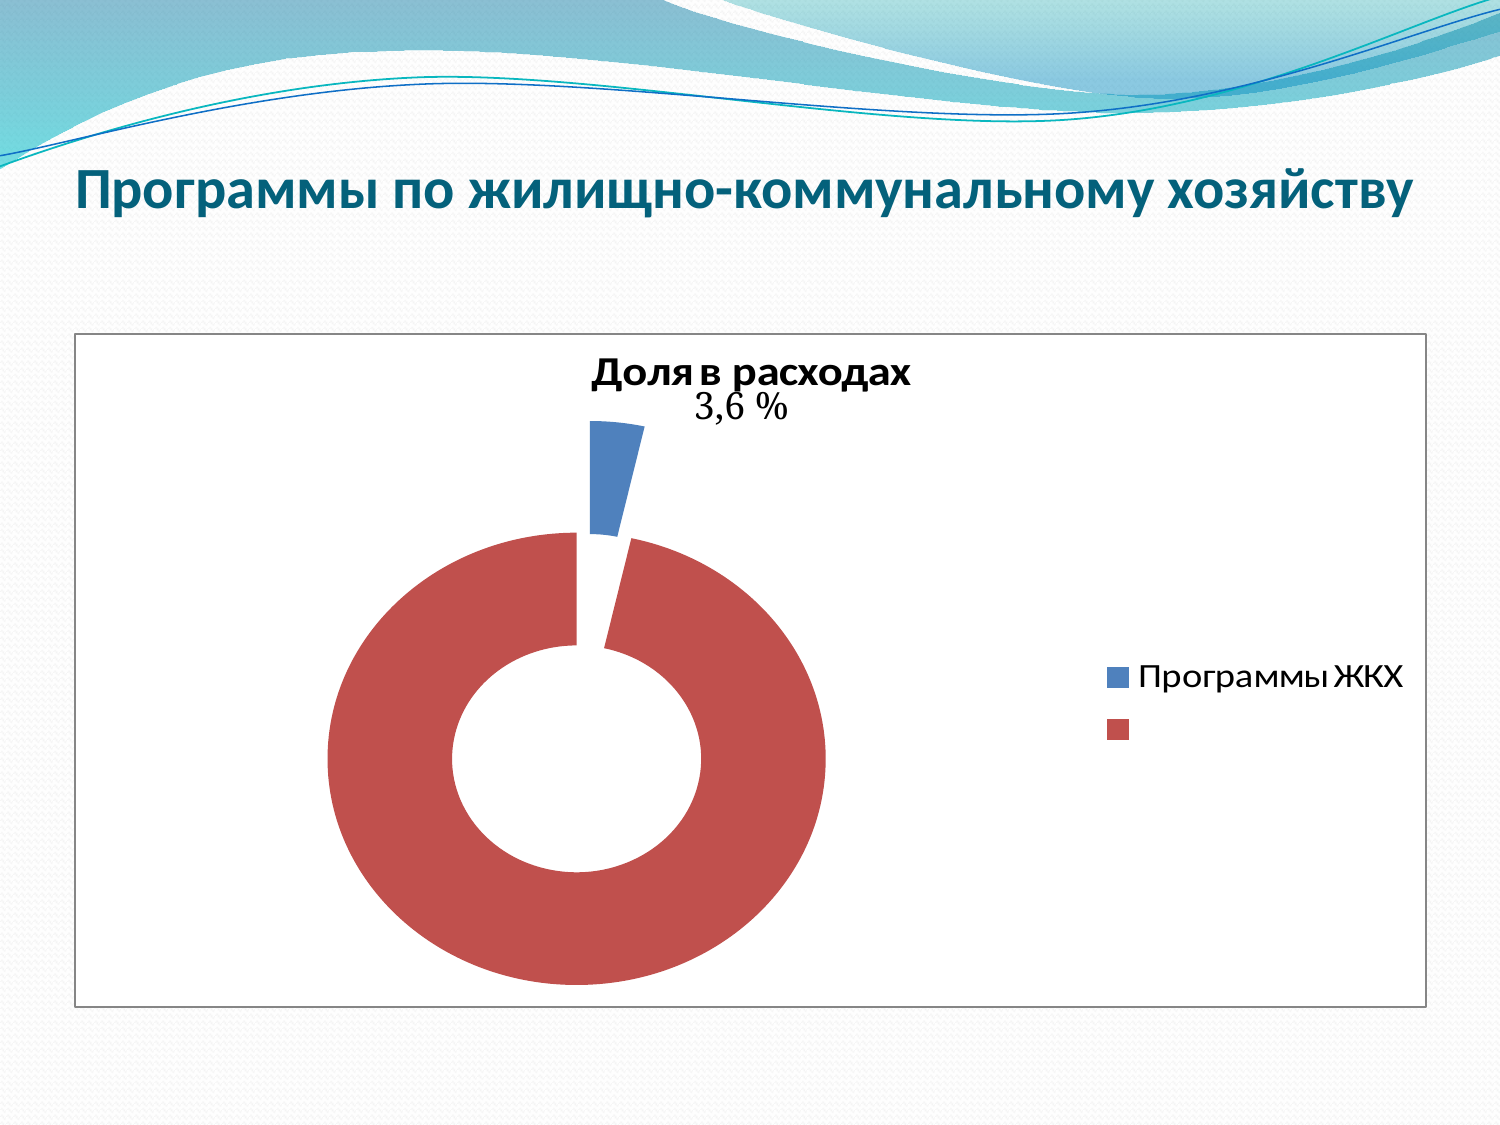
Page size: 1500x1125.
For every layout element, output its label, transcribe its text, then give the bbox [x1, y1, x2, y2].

title Программы по жилищно-коммунальному хозяйству [75, 115, 1425, 220]
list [66, 325, 1434, 1014]
